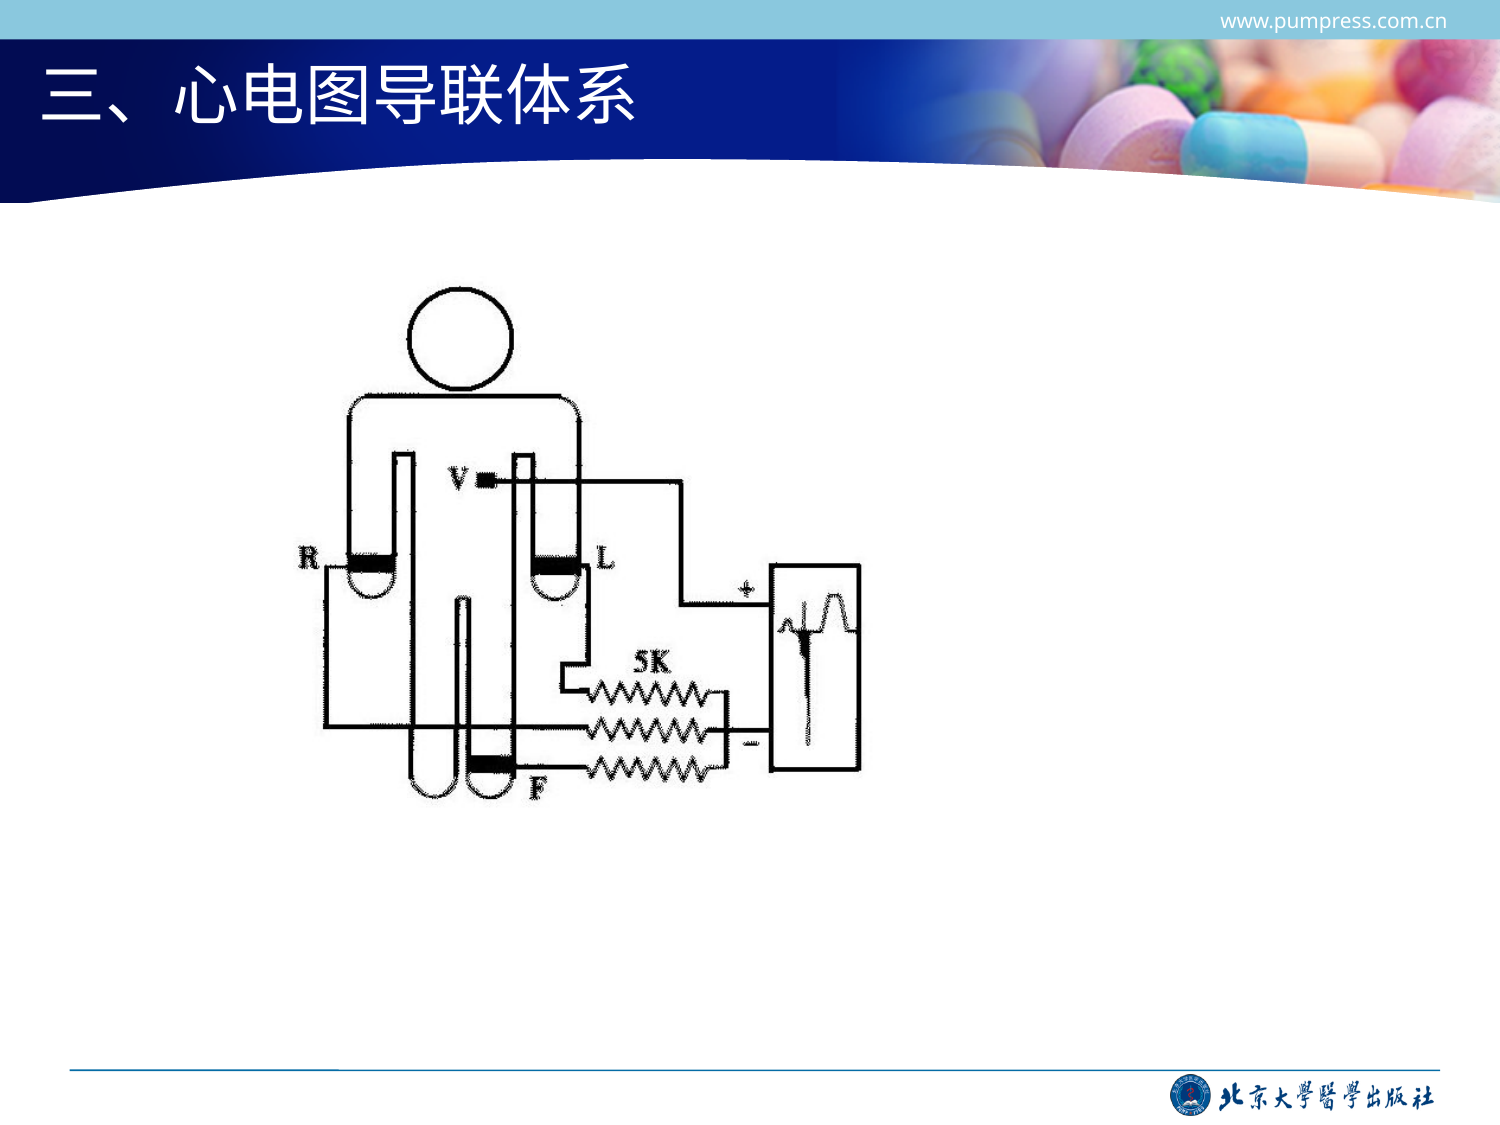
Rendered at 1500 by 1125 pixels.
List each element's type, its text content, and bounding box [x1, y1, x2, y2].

picture [1170, 1074, 1436, 1118]
picture [265, 266, 891, 862]
slide_number www.pumpress.com.cn [1024, 0, 1463, 38]
picture [0, 40, 1500, 203]
title 三、心电图导联体系 [23, 46, 1349, 140]
